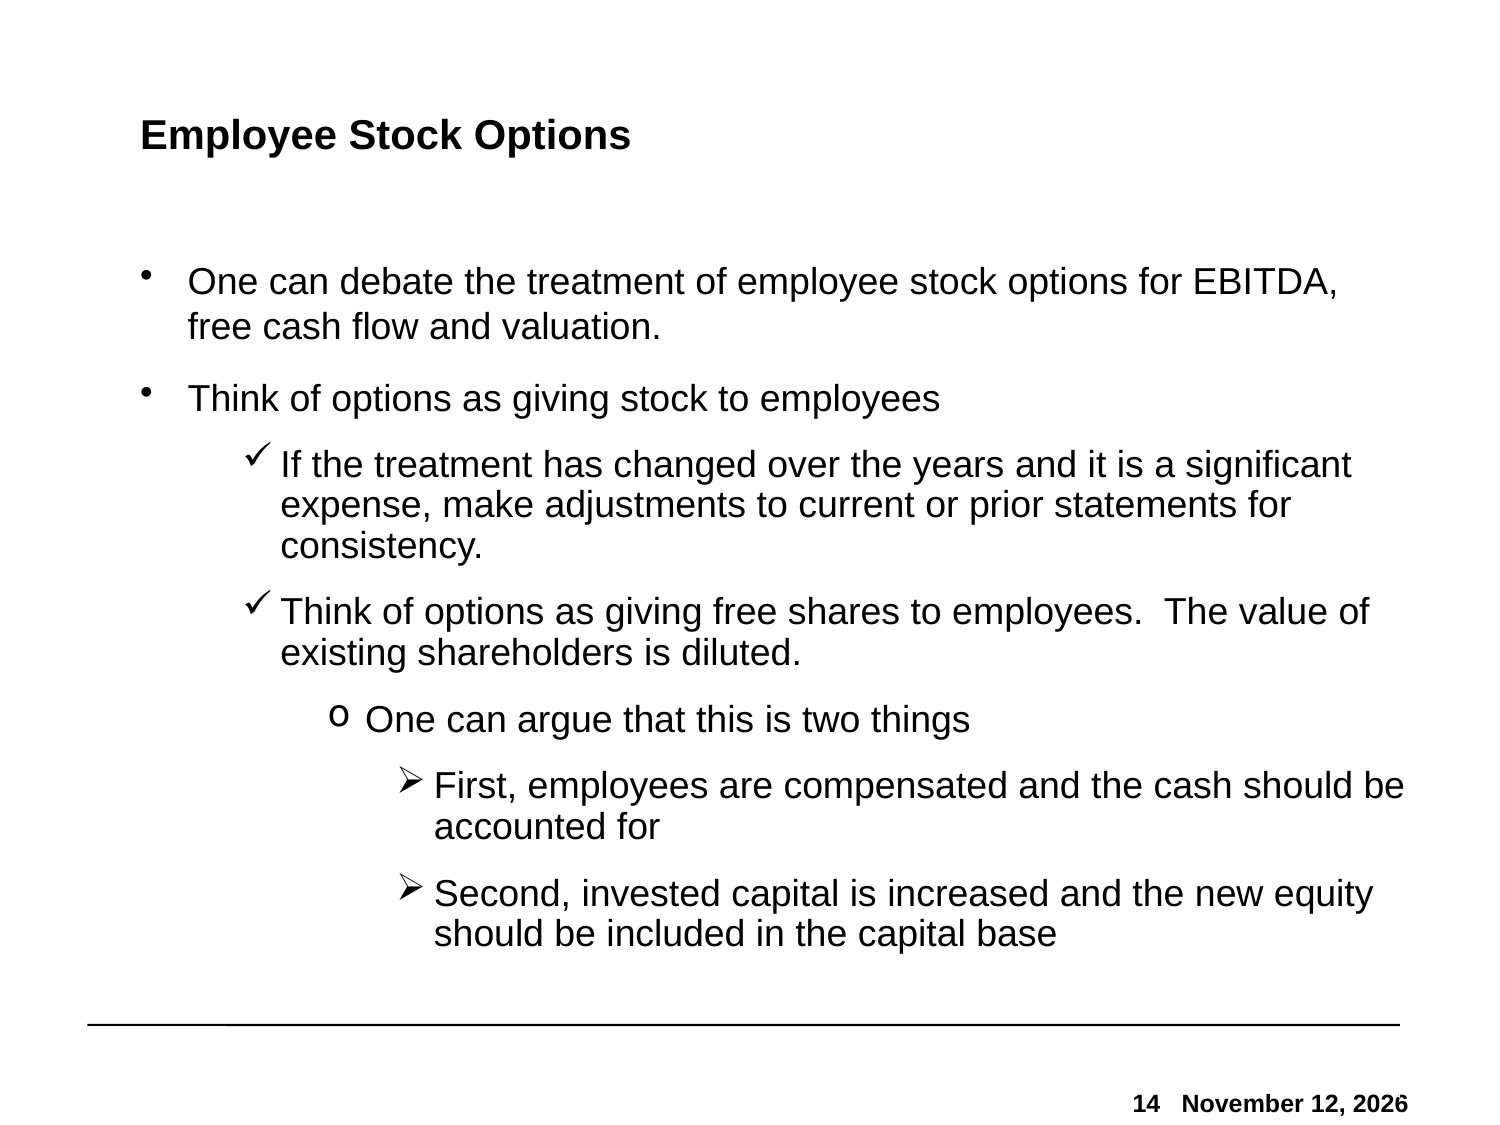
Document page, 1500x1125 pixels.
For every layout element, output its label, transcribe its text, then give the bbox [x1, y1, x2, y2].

title Employee Stock Options [124, 99, 1401, 226]
list One can debate the treatment of employee stock options for EBITDA, free cash flow and valuation. Think of options as giving stock to employees If the treatment has changed over the years and it is a significant expense, make adjustments to current or prior statements for consistency. Think of options as giving free shares to employees. The value of existing shareholders is diluted. One can argue that this is two things First, employees are compensated and the cash should be accounted for Second, invested capital is increased and the new equity should be included in the capital base [124, 249, 1426, 1013]
